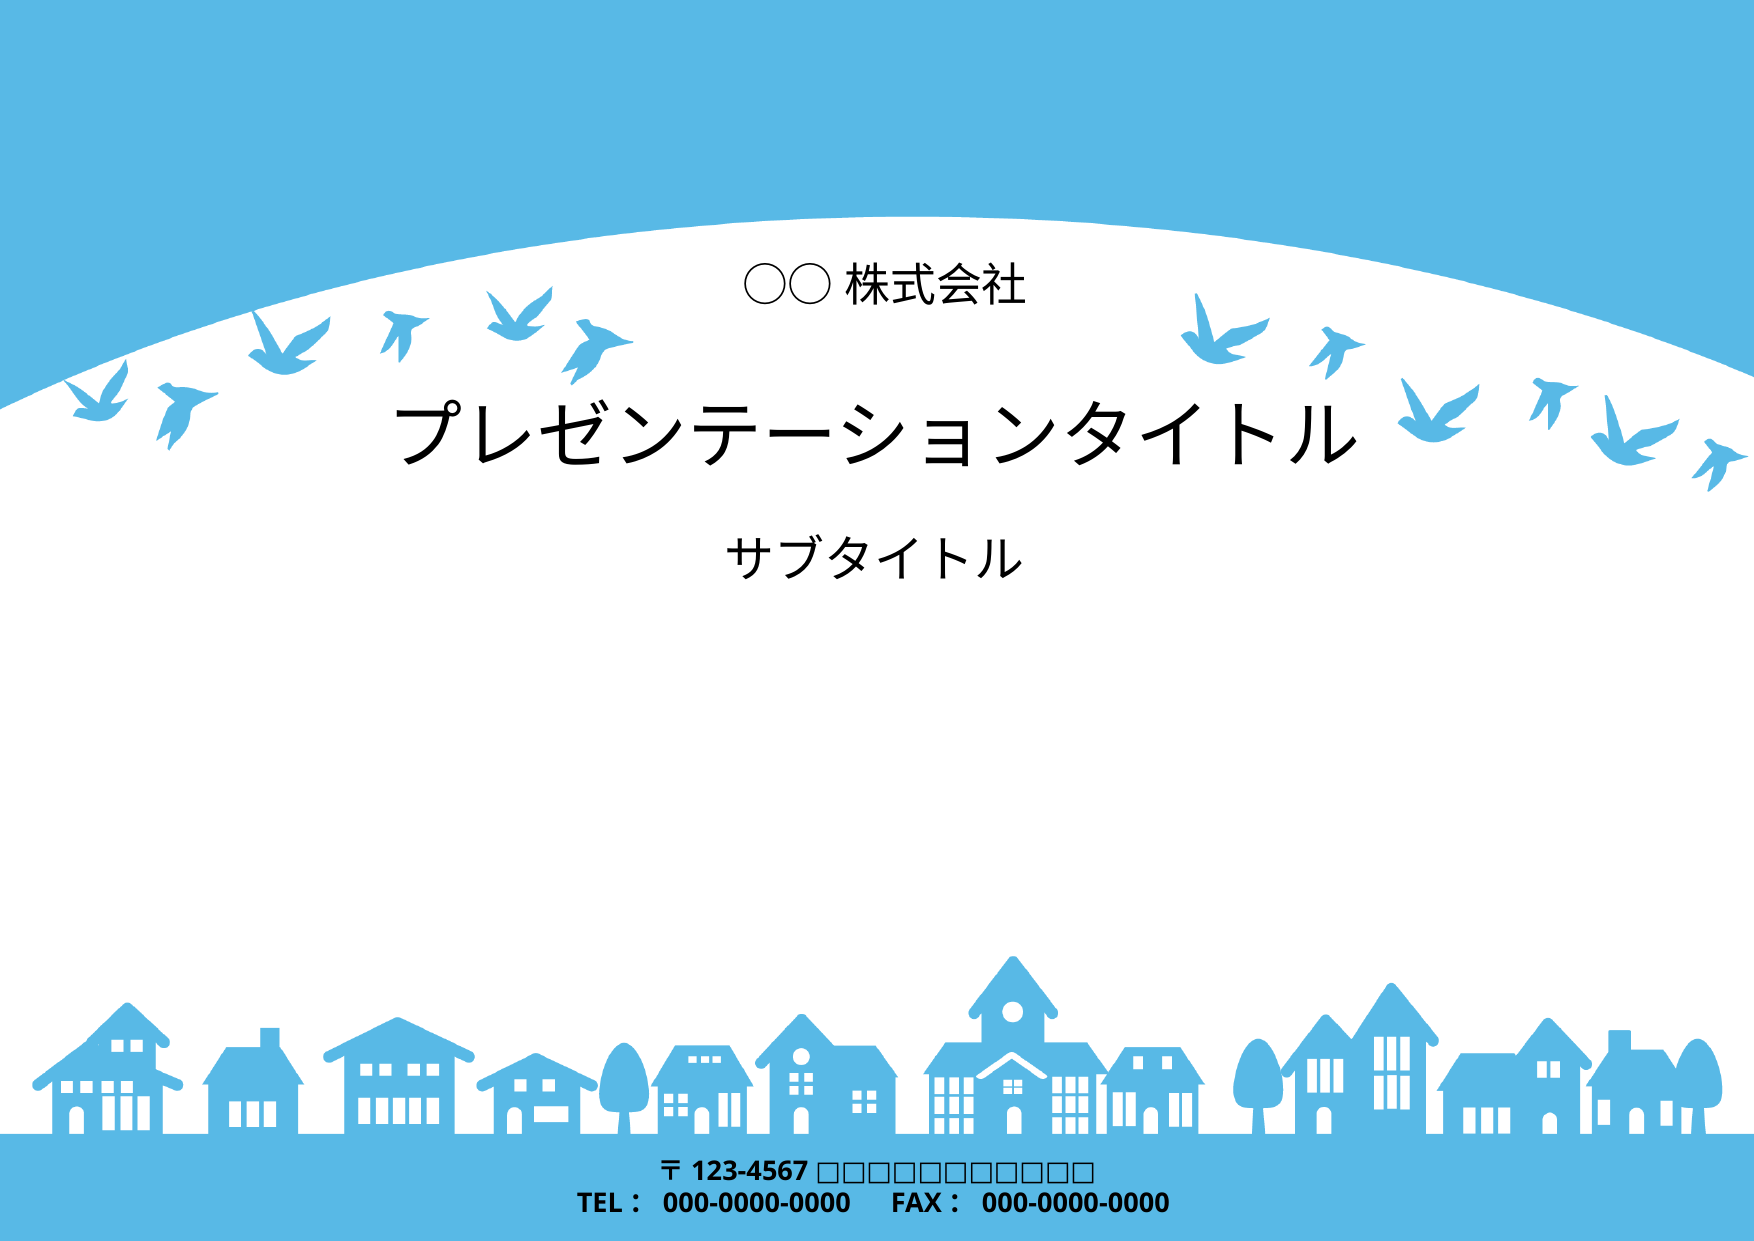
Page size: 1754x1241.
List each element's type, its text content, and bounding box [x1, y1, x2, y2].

text_box ○○株式会社 [711, 248, 1043, 318]
text_box 〒123-4567 □□□□□□□□□□□ TEL：000-0000-0000 FAX：000-0000-0000 [554, 1145, 1200, 1226]
text_box サブタイトル [260, 519, 1488, 614]
text_box プレゼンテーションタイトル [254, 299, 1494, 567]
picture [0, 0, 1754, 1241]
